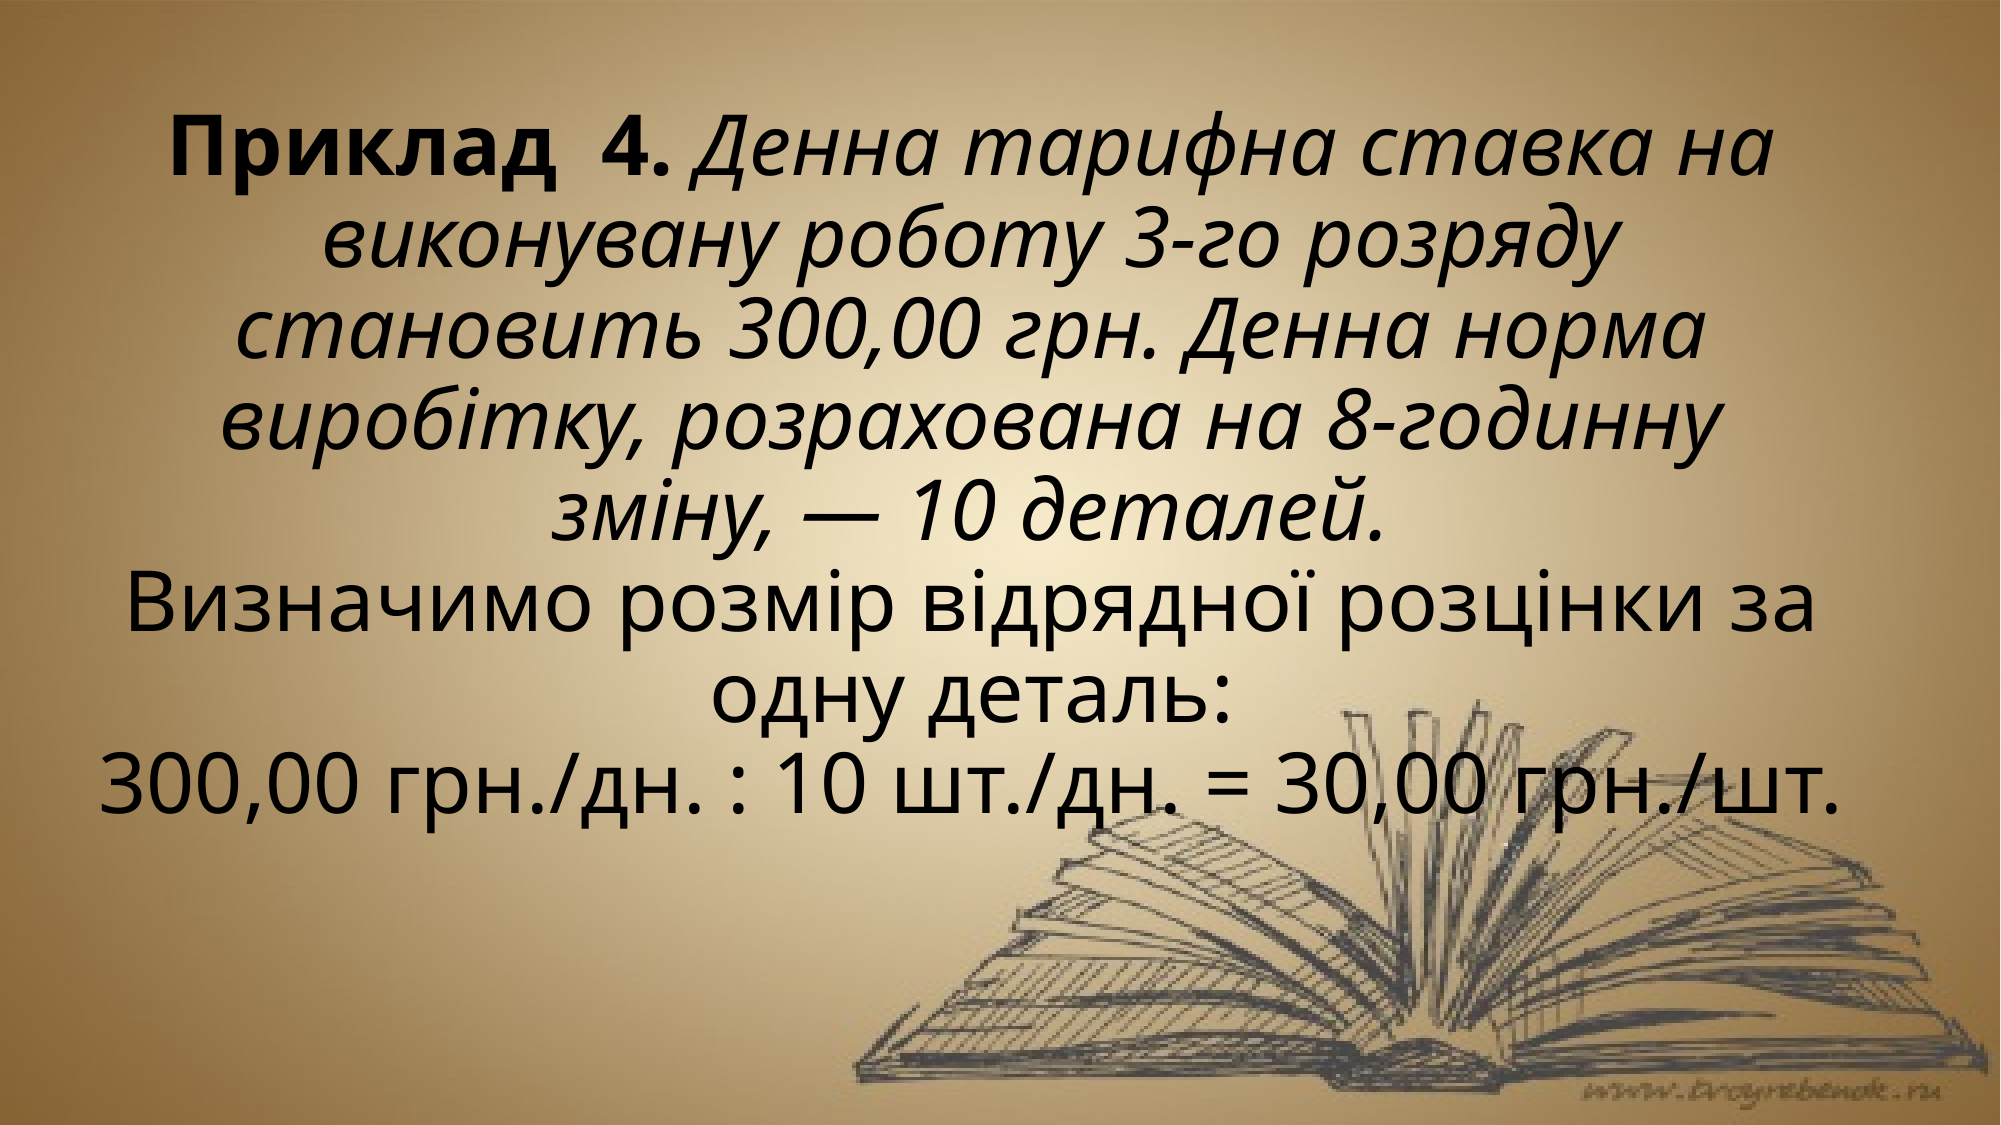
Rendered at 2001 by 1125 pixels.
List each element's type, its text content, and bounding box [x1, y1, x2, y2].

title Приклад 4. Денна тарифна ставка на виконувану роботу 3-го розряду становить 300,00 грн. Денна норма виробітку, розрахована на 8-годинну зміну, — 10 деталей. Визначимо розмір відрядної розцінки за одну деталь: 300,00 грн./дн. : 10 шт./дн. = 30,00 грн./шт. [80, 59, 1863, 977]
picture [0, 0, 2001, 1125]
